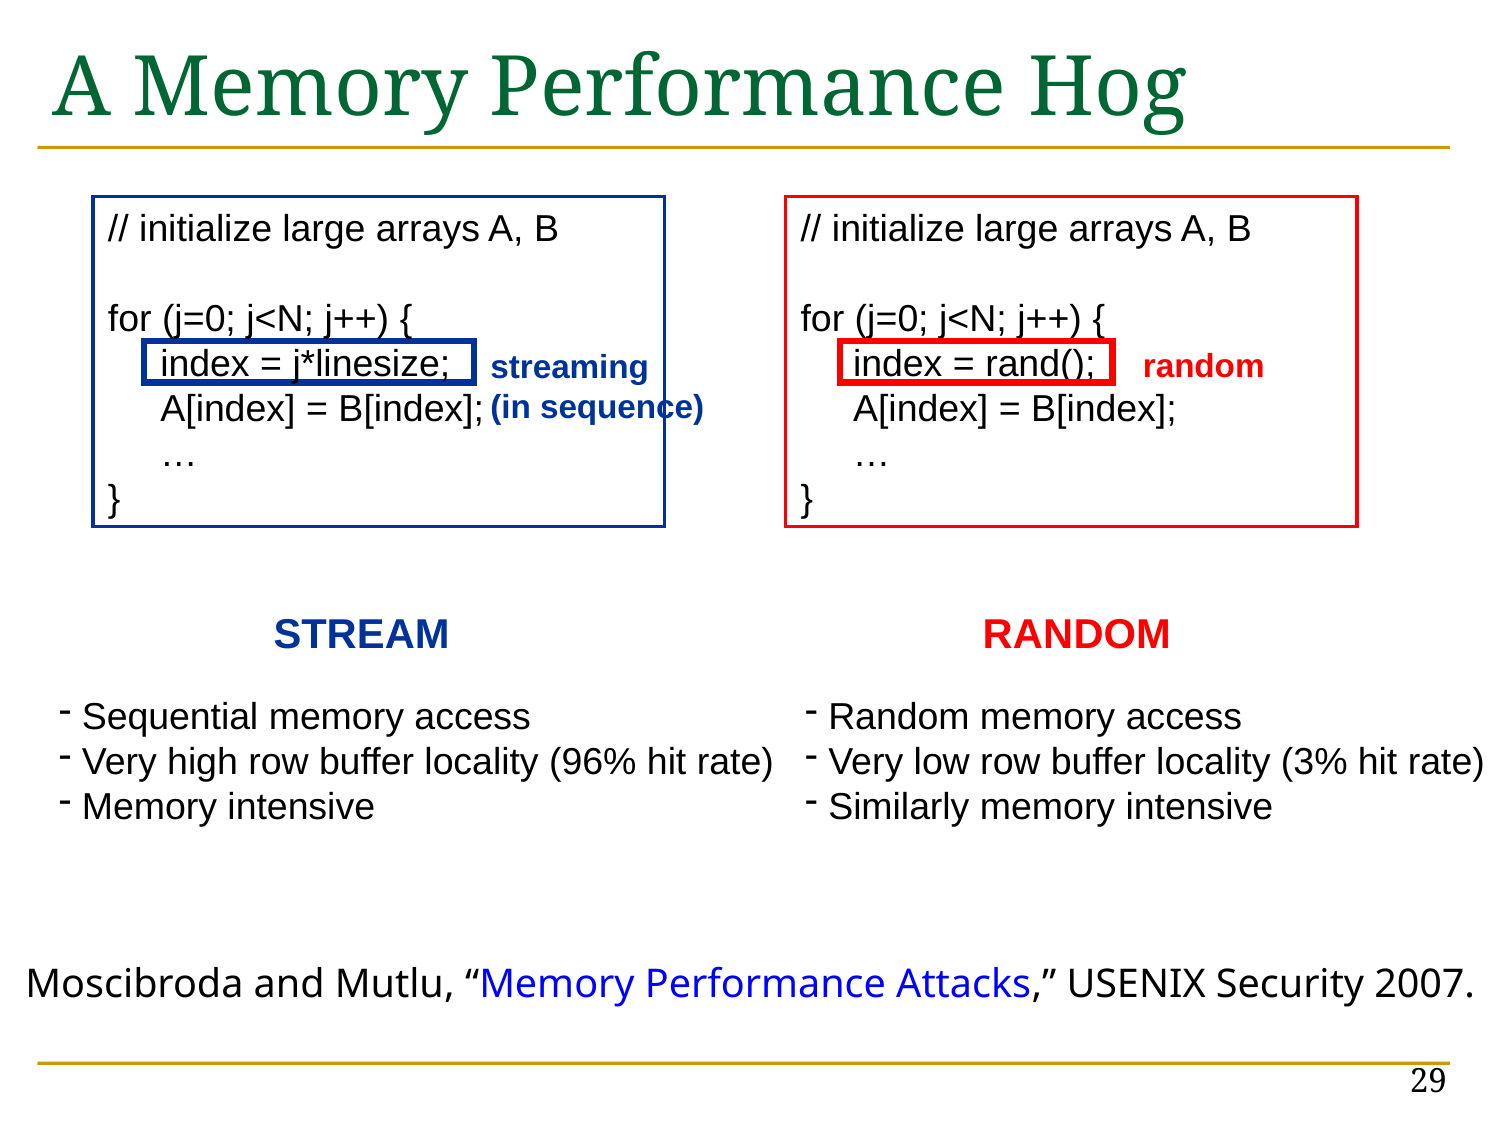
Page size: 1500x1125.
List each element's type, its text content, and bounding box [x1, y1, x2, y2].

text_box // initialize large arrays A, B for (j=0; j<N; j++) { index = j*linesize; A[index] = B[index]; … } [92, 196, 665, 527]
text_box streaming (in sequence) [475, 337, 720, 433]
text_box Sequential memory access Very high row buffer locality (96% hit rate) Memory intensive [43, 684, 790, 835]
slide_number 29 [1111, 1058, 1462, 1112]
title A Memory Performance Hog [37, 24, 1450, 200]
text_box Random memory access Very low row buffer locality (3% hit rate) Similarly memory intensive [790, 684, 1500, 835]
text_box random [1127, 336, 1280, 392]
text_box Moscibroda and Mutlu, “Memory Performance Attacks,” USENIX Security 2007. [10, 949, 1491, 1058]
text_box STREAM [258, 599, 466, 665]
text_box [839, 341, 1113, 383]
text_box // initialize large arrays A, B for (j=0; j<N; j++) { index = rand(); A[index] = B[index]; … } [785, 200, 1357, 527]
text_box RANDOM [967, 599, 1187, 665]
